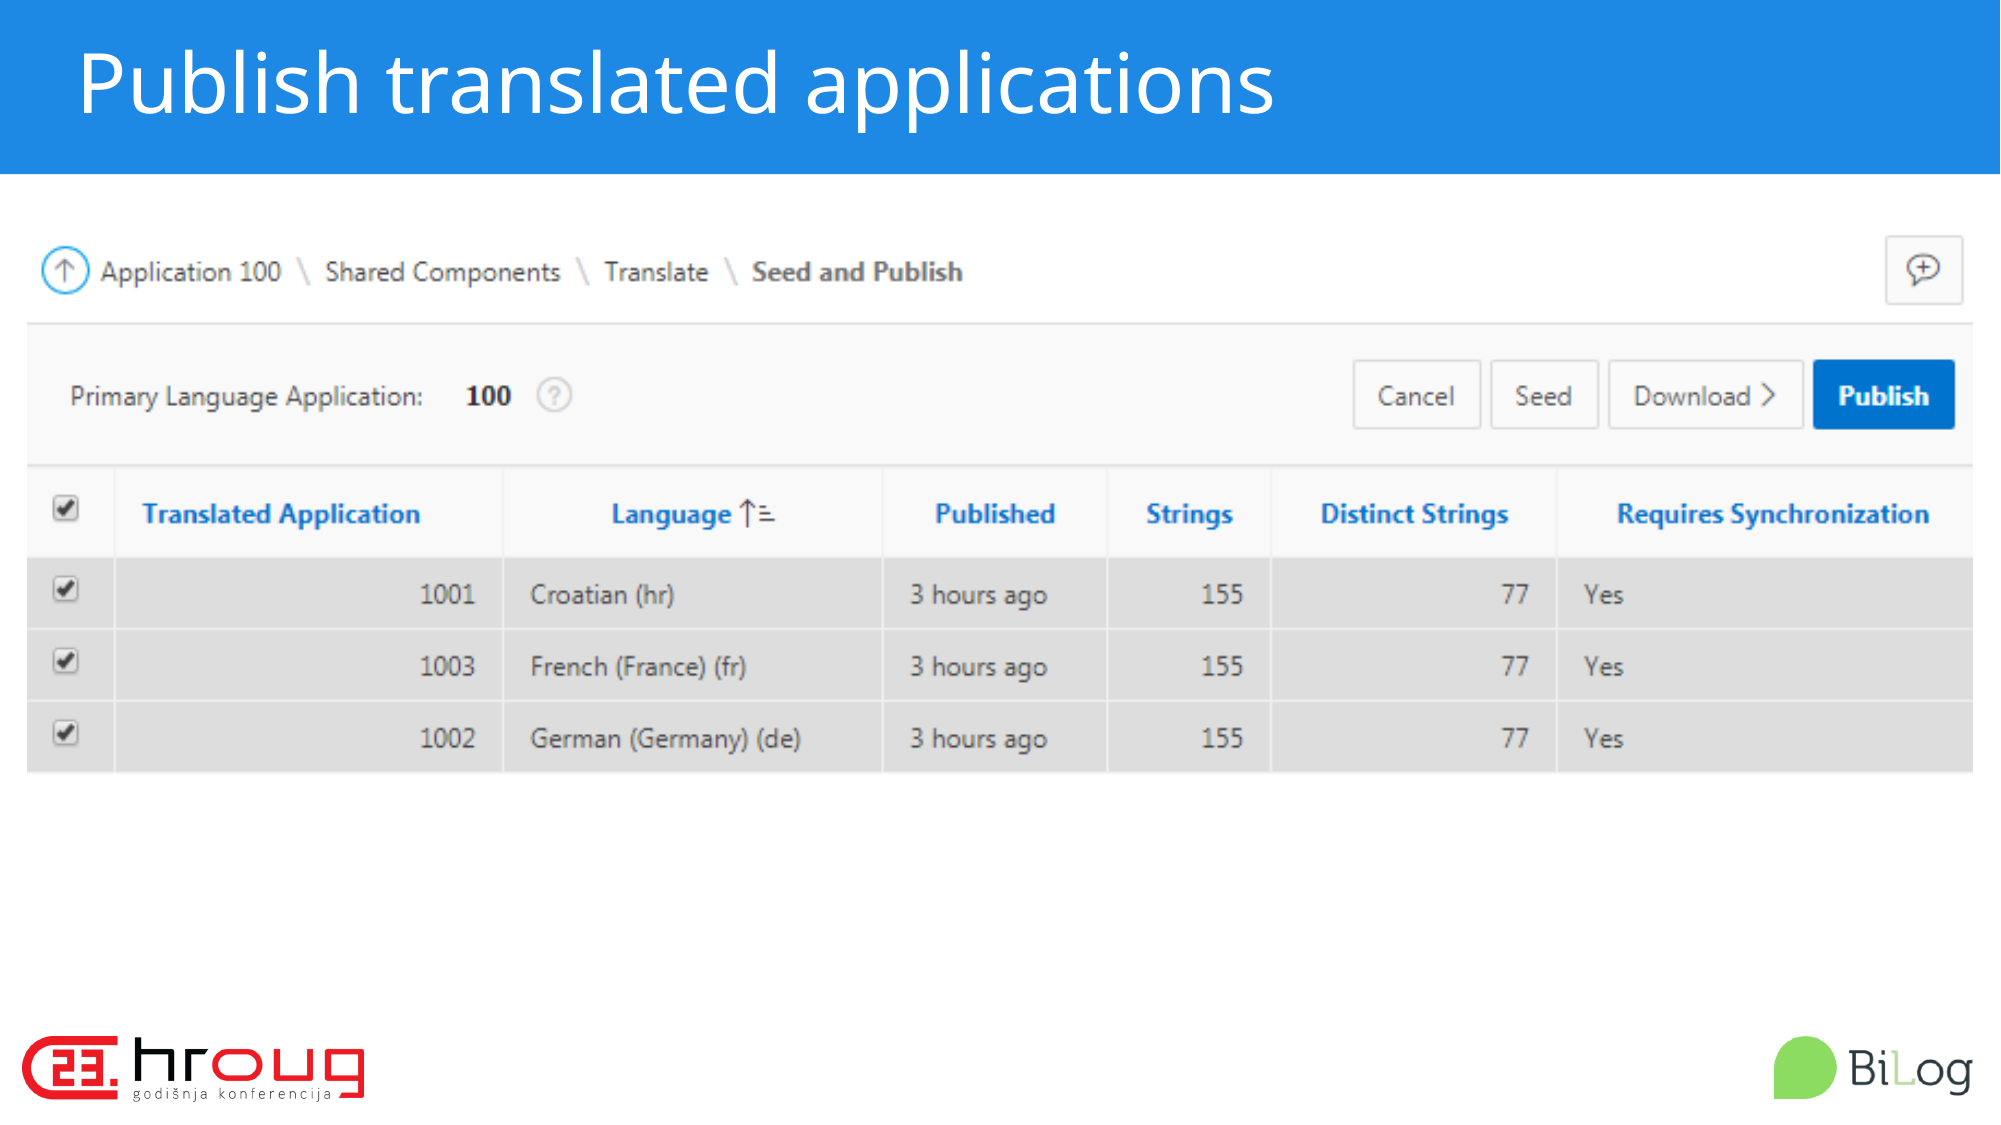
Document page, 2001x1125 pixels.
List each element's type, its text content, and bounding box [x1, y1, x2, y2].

picture [1749, 1012, 2000, 1125]
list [27, 225, 1973, 818]
title Publish translated applications [61, 0, 1942, 175]
picture [22, 1036, 364, 1102]
